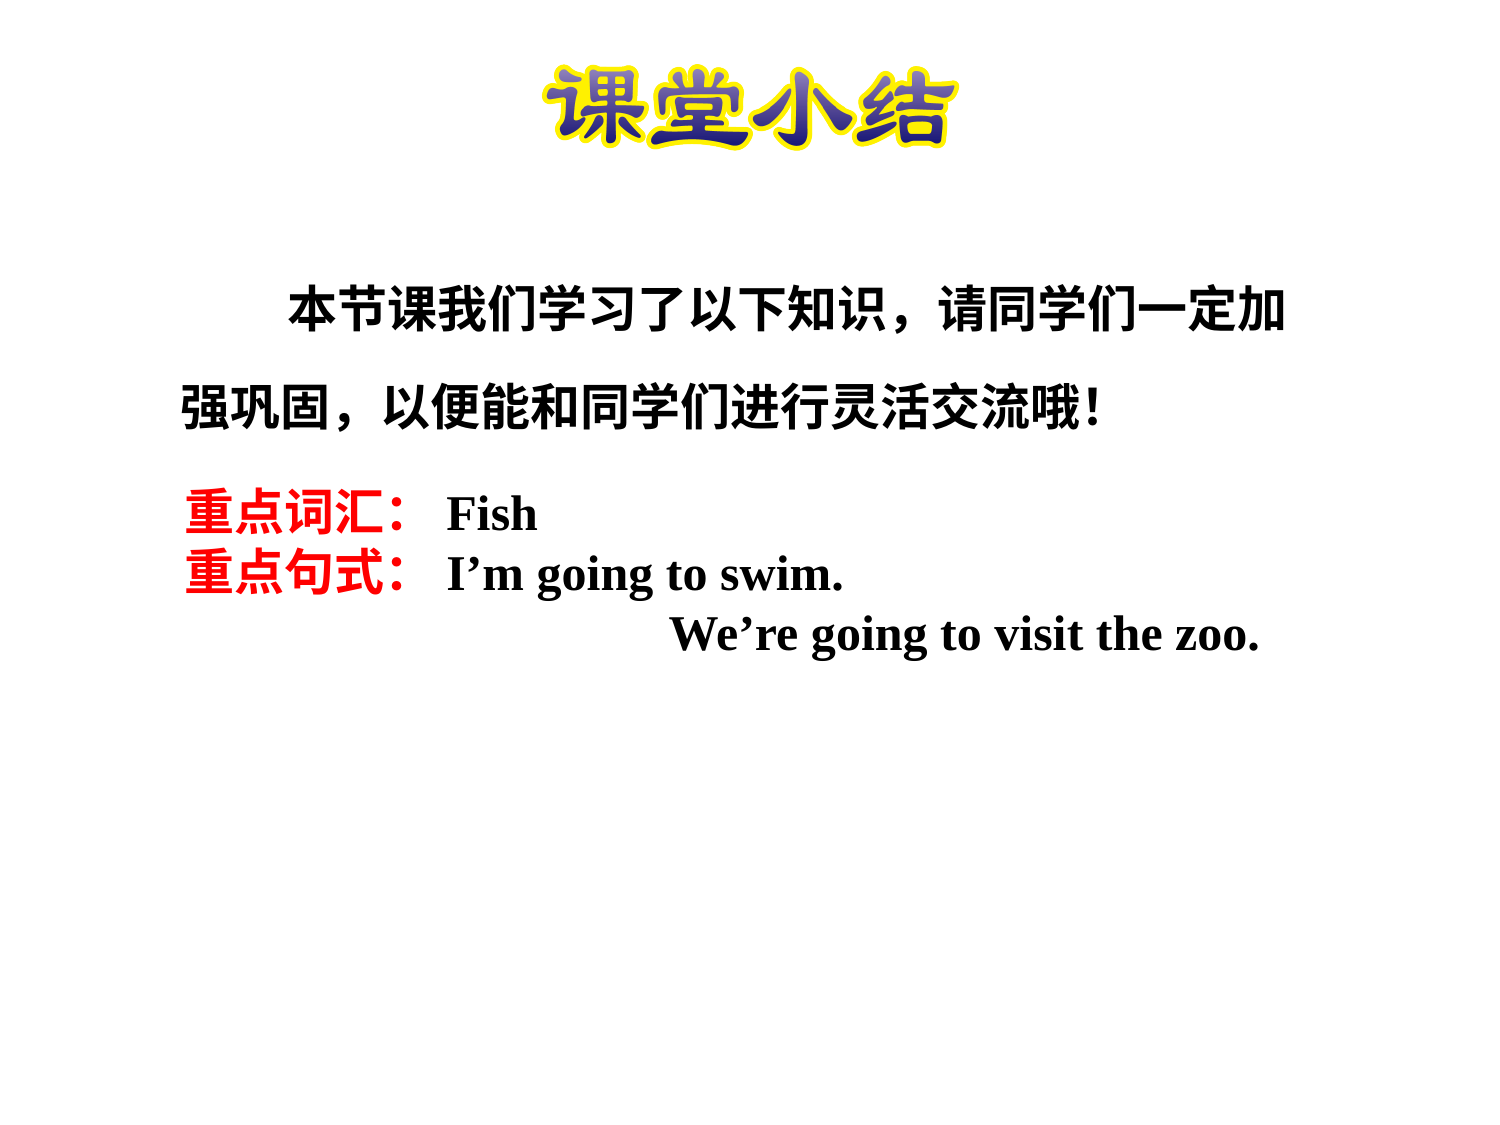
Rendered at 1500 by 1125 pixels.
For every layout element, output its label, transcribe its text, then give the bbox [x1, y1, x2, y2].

text_box 本节课我们学习了以下知识，请同学们一定加强巩固，以便能和同学们进行灵活交流哦！ [165, 219, 1336, 443]
text_box 重点词汇：Fish 重点句式：I’m going to swim. We’re going to visit the zoo. [169, 437, 1423, 668]
picture [538, 57, 964, 157]
